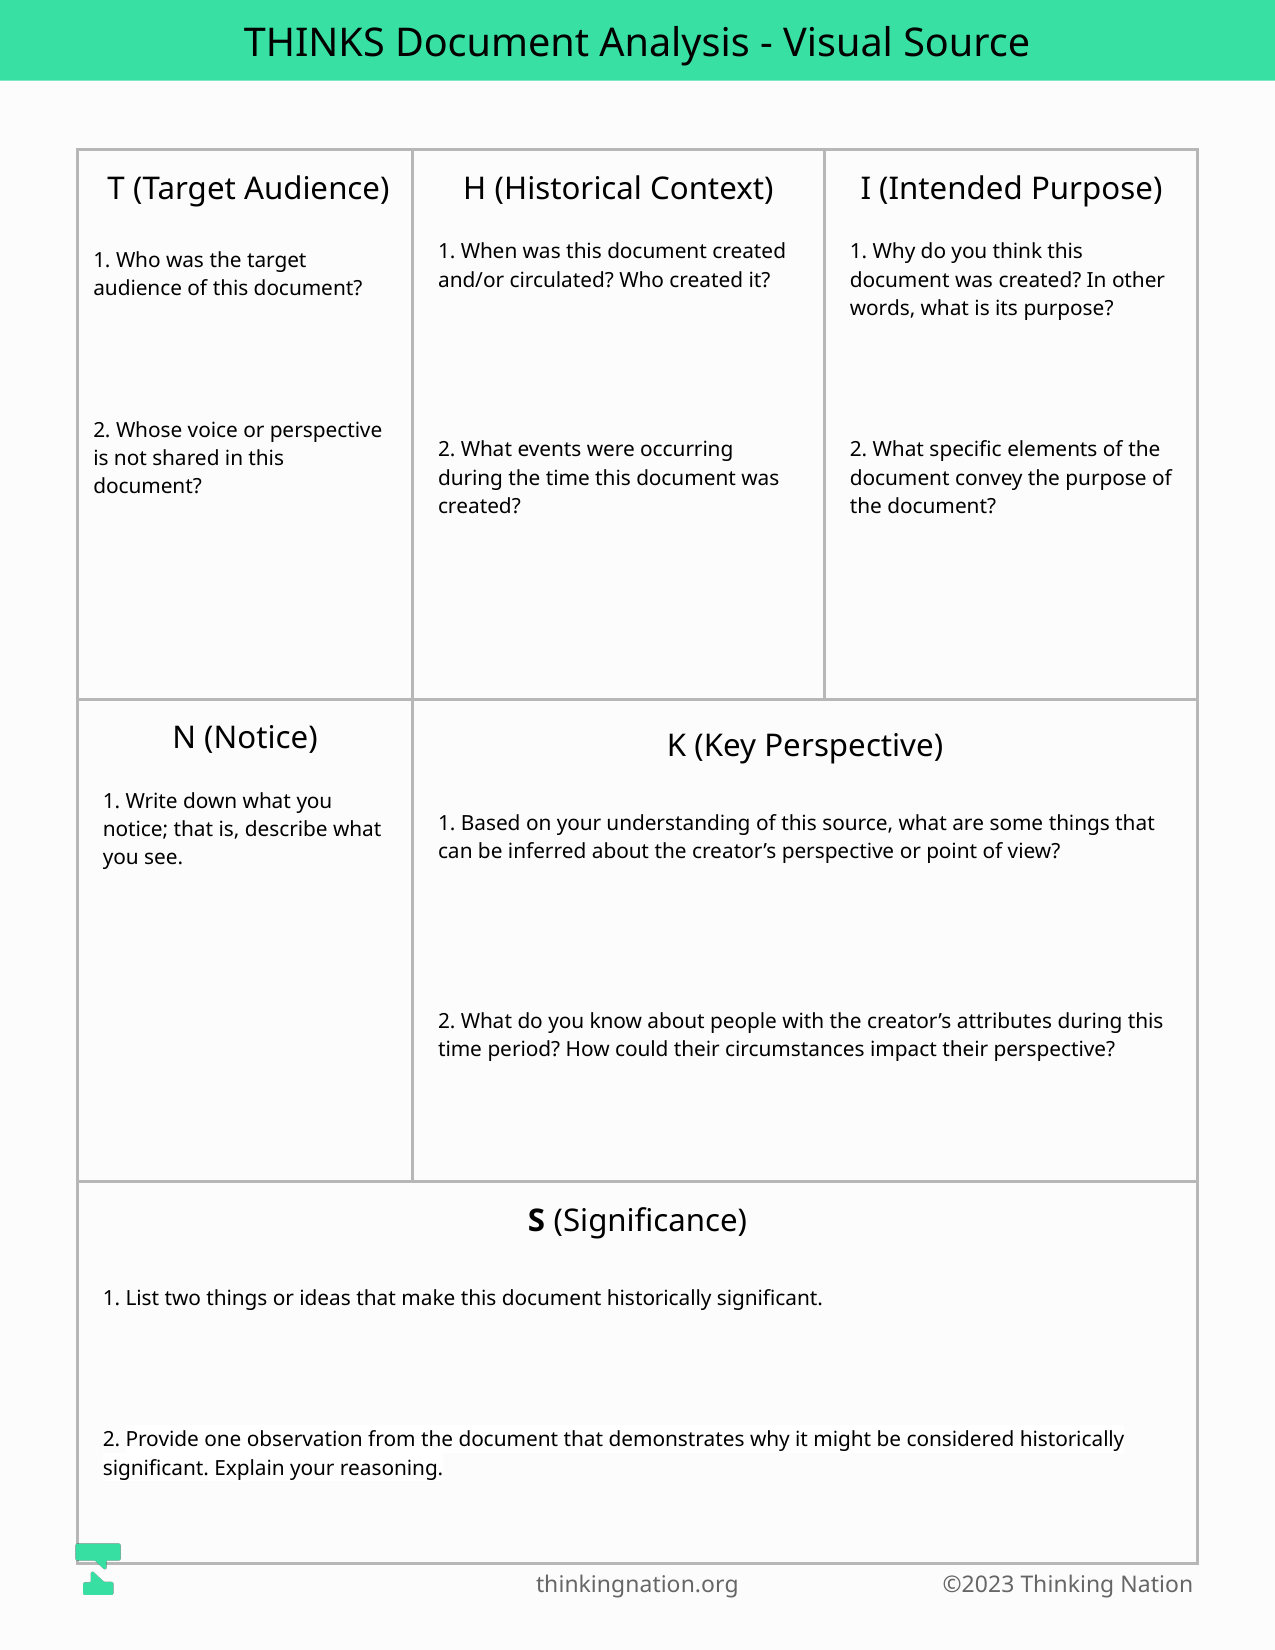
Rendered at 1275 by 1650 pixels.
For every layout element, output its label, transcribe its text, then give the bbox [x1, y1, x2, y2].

table_header I (Intended Purpose) 1. Why do you think this document was created? In other words, what is its purpose? 2. What specific elements of the document convey the purpose of the document? [826, 151, 1196, 698]
table_cell K (Key Perspective) 1. Based on your understanding of this source, what are some things that can be inferred about the creator’s perspective or point of view? 2. What do you know about people with the creator’s attributes during this time period? How could their circumstances impact their perspective? [414, 701, 1196, 1180]
text_box THINKS Document Analysis - Visual Source [0, 0, 1275, 81]
picture [62, 1533, 134, 1605]
table_header T (Target Audience) 1. Who was the target audience of this document? 2. Whose voice or perspective is not shared in this document? [79, 151, 411, 698]
table_cell S (Significance) 1. List two things or ideas that make this document historically significant. 2. Provide one observation from the document that demonstrates why it might be considered historically significant. Explain your reasoning. [79, 1183, 1196, 1562]
text_box thinkingnation.org [486, 1553, 789, 1605]
table_header H (Historical Context) 1. When was this document created and/or circulated? Who created it? 2. What events were occurring during the time this document was created? [414, 151, 823, 698]
text_box ©2023 Thinking Nation [907, 1553, 1210, 1605]
table_cell N (Notice) 1. Write down what you notice; that is, describe what you see. [79, 701, 411, 1180]
